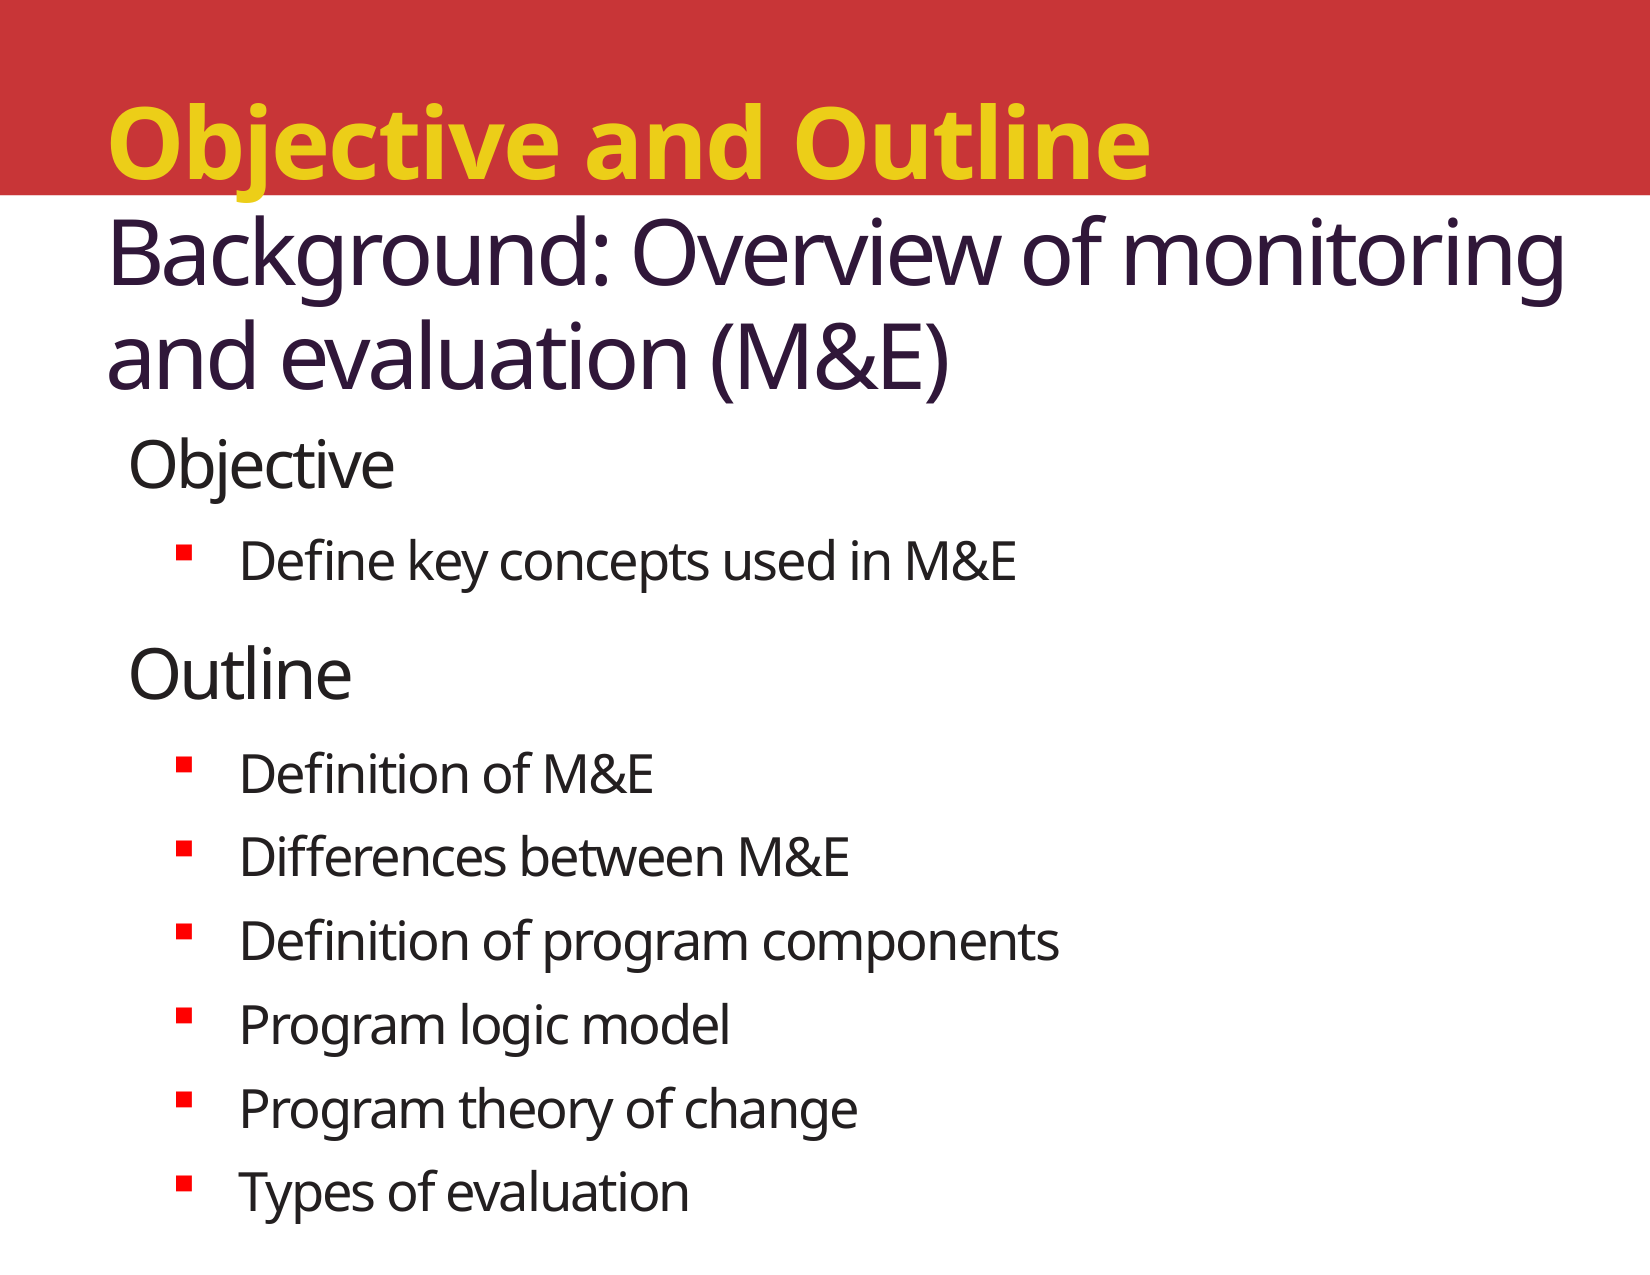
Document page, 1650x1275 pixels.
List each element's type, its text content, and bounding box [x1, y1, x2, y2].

text_box Objective Define key concepts used in M&E Outline Definition of M&E Differences between M&E Definition of program components Program logic model Program theory of change Types of evaluation [125, 421, 1619, 1223]
text_box [0, 0, 1650, 196]
text_box Objective and Outline Background: Overview of monitoring and evaluation (M&E) [102, 84, 1597, 408]
